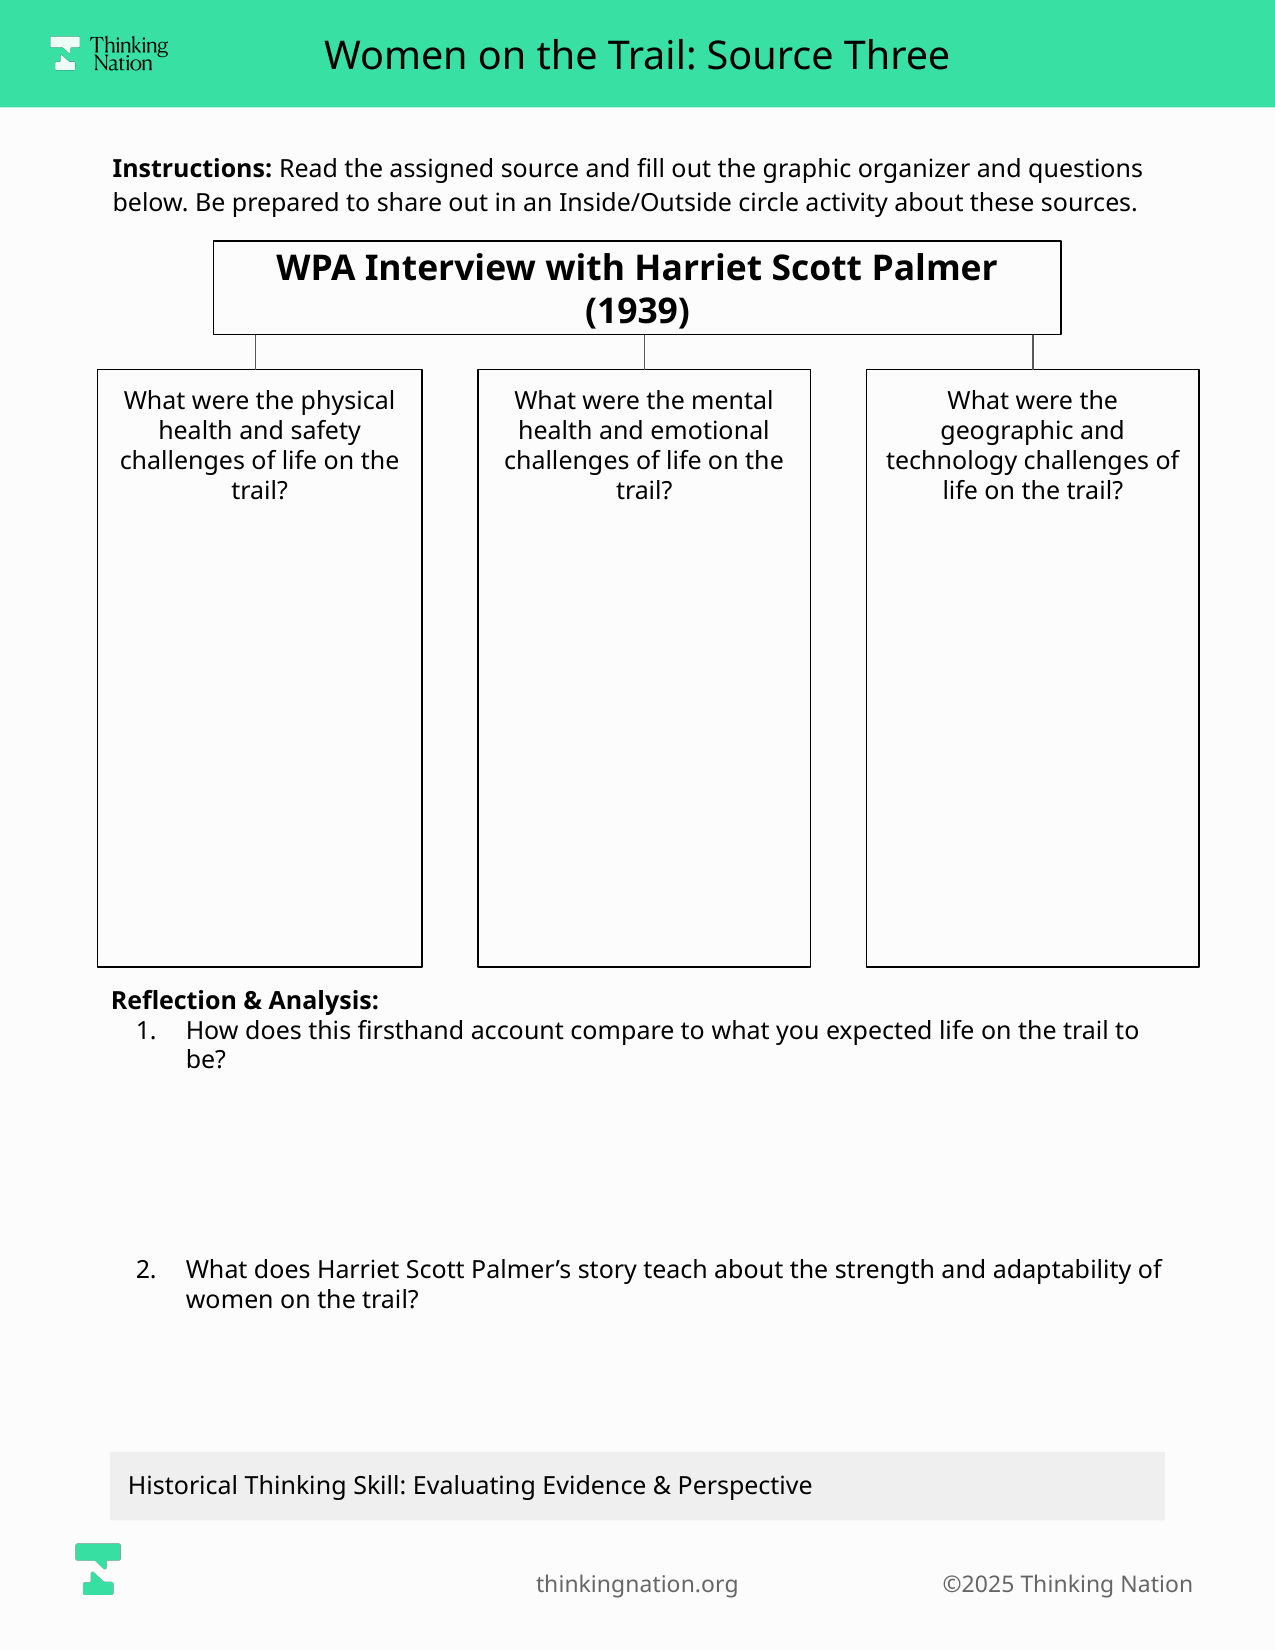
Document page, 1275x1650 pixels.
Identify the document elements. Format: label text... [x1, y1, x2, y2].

text_box What were the physical health and safety challenges of life on the trail? [97, 369, 422, 968]
picture [62, 1533, 134, 1605]
text_box What were the mental health and emotional challenges of life on the trail? [477, 369, 811, 968]
text_box ©2025 Thinking Nation [907, 1553, 1210, 1605]
text_box What were the geographic and technology challenges of life on the trail? [866, 369, 1200, 968]
text_box Instructions: Read the assigned source and fill out the graphic organizer and questions below. Be prepared to share out in an Inside/Outside circle activity about these sources. [97, 132, 1178, 266]
text_box Women on the Trail: Source Three [0, 0, 1275, 108]
text_box WPA Interview with Harriet Scott Palmer (1939) [213, 241, 1062, 335]
picture [36, 24, 172, 81]
text_box Reflection & Analysis: How does this firsthand account compare to what you expected life on the trail to be? What does Harriet Scott Palmer’s story teach about the strength and adaptability of women on the trail? [95, 969, 1200, 1521]
text_box thinkingnation.org [486, 1553, 789, 1605]
